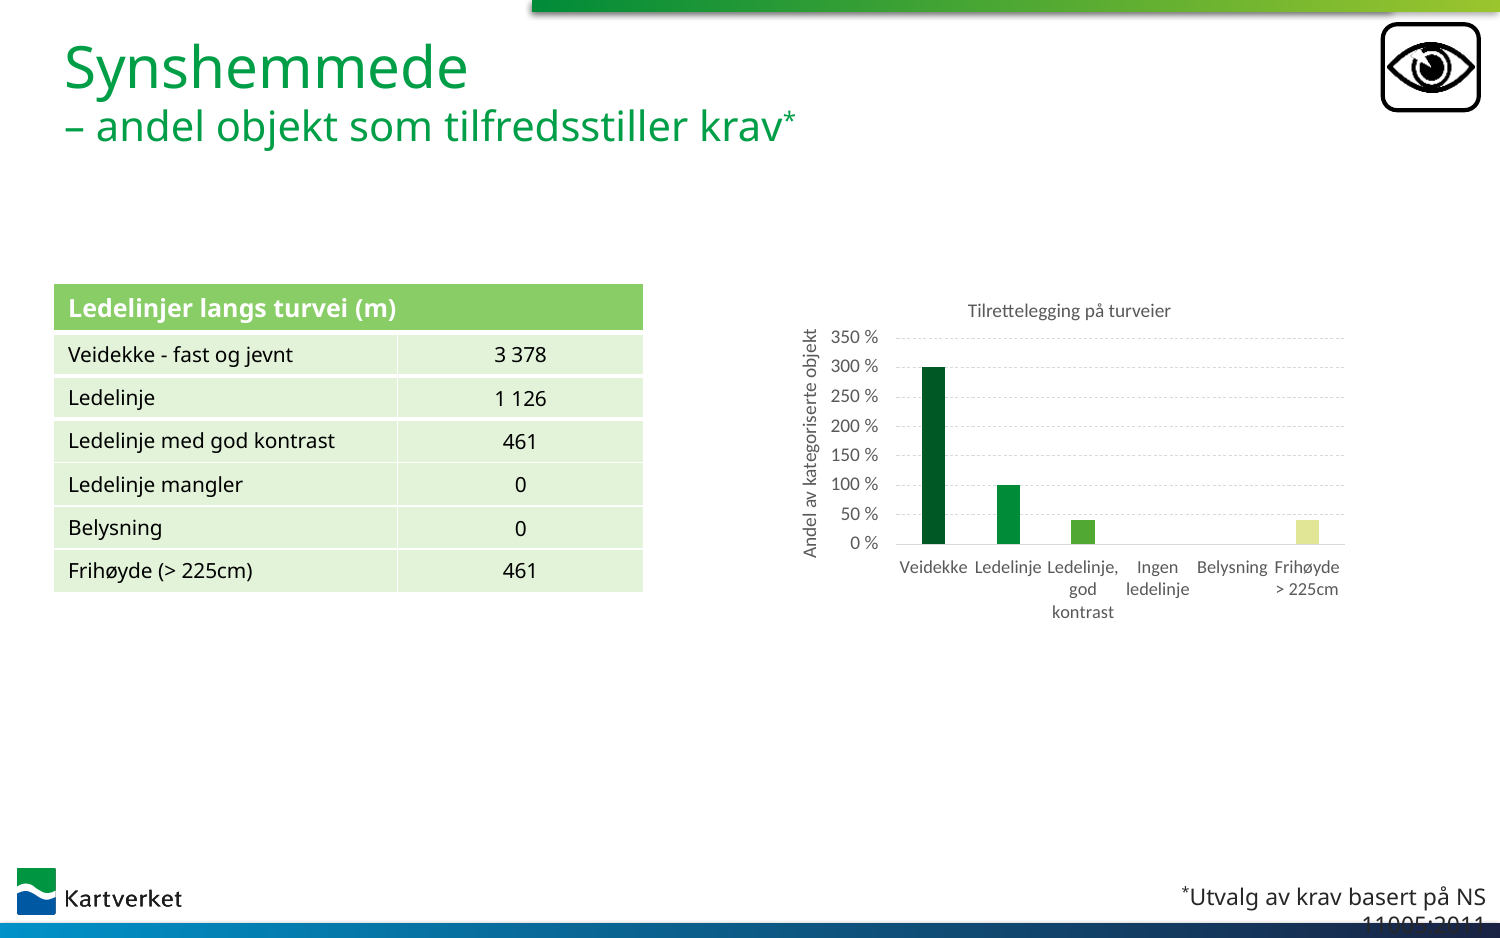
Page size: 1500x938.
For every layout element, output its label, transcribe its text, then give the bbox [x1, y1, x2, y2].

table_cell Veidekke - fast og jevnt [54, 335, 397, 374]
table_cell 1 126 [398, 378, 643, 417]
picture [791, 291, 1348, 630]
table_cell Ledelinje [54, 378, 397, 417]
table_cell 0 [398, 463, 643, 505]
table_cell 461 [398, 550, 643, 592]
text_box *Utvalg av krav basert på NS 11005:2011 [1068, 873, 1500, 938]
table_cell 3 378 [398, 335, 643, 374]
table_cell Ledelinje med god kontrast [54, 421, 397, 462]
text_box Synshemmede – andel objekt som tilfredsstiller krav* [49, 24, 1431, 158]
table_cell 0 [398, 507, 643, 548]
table_header Ledelinjer langs turvei (m) [54, 284, 643, 330]
table_cell Belysning [54, 507, 397, 548]
table_cell Frihøyde (> 225cm) [54, 550, 397, 592]
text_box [1382, 24, 1480, 111]
table_cell Ledelinje mangler [54, 463, 397, 505]
table_cell 461 [398, 421, 643, 462]
